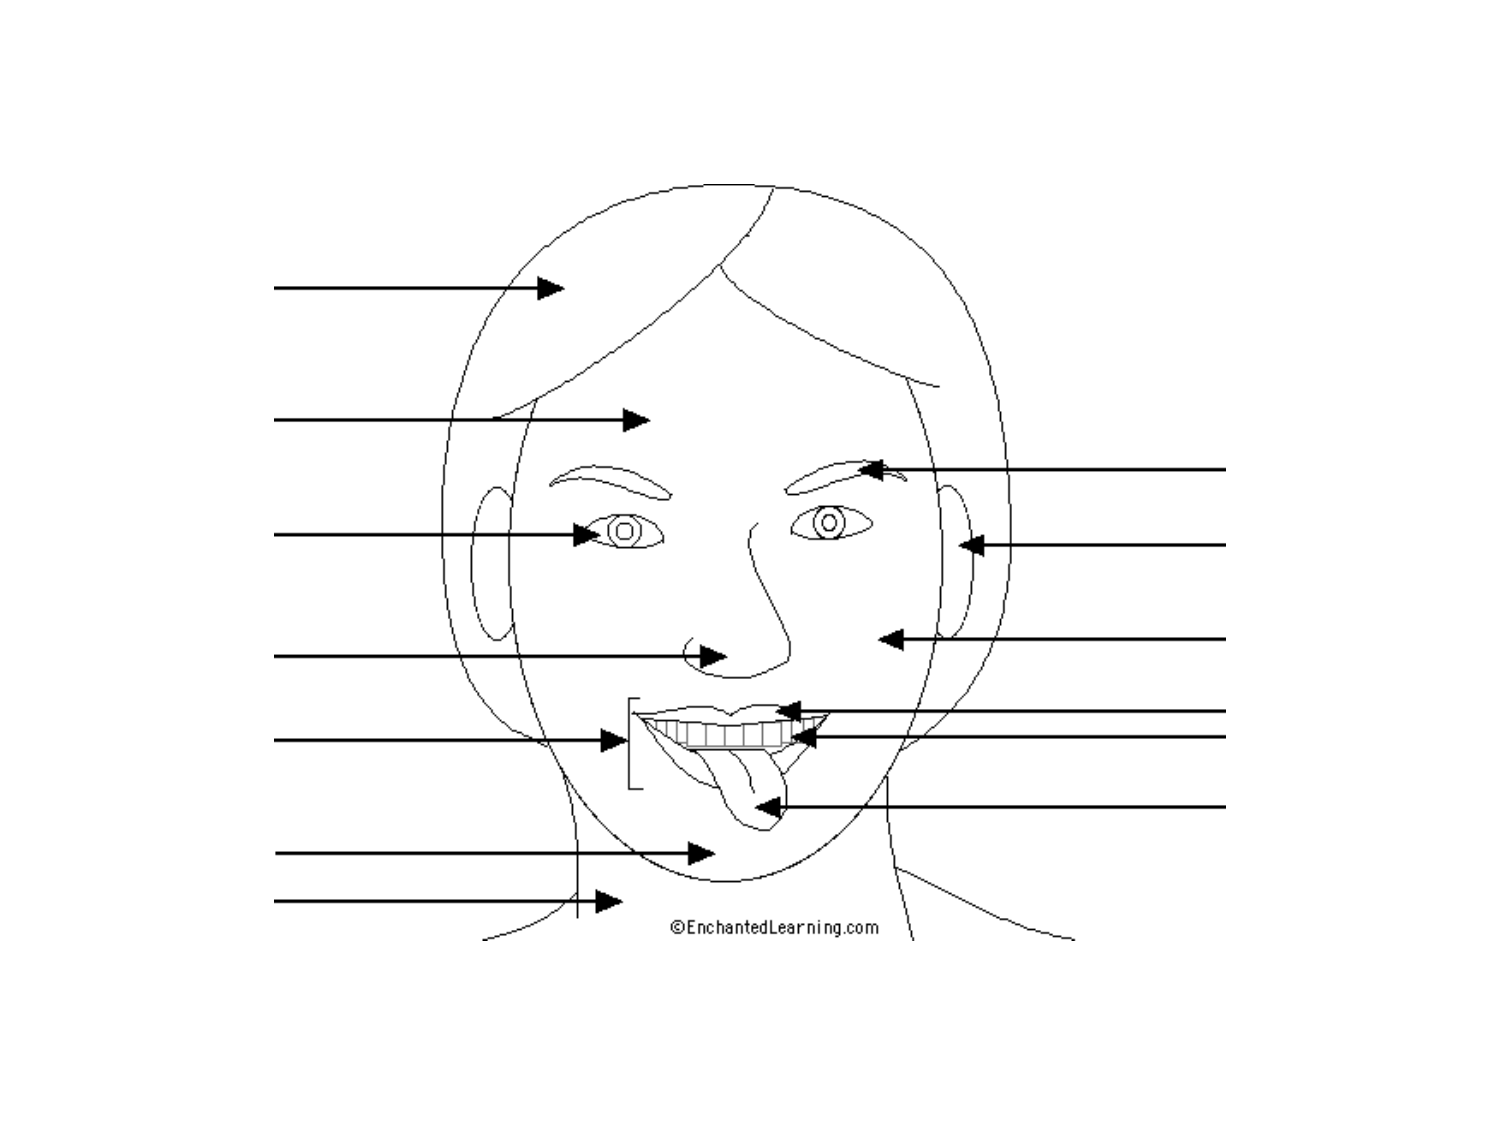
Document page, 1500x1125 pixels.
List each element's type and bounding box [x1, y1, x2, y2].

picture [273, 183, 1226, 941]
